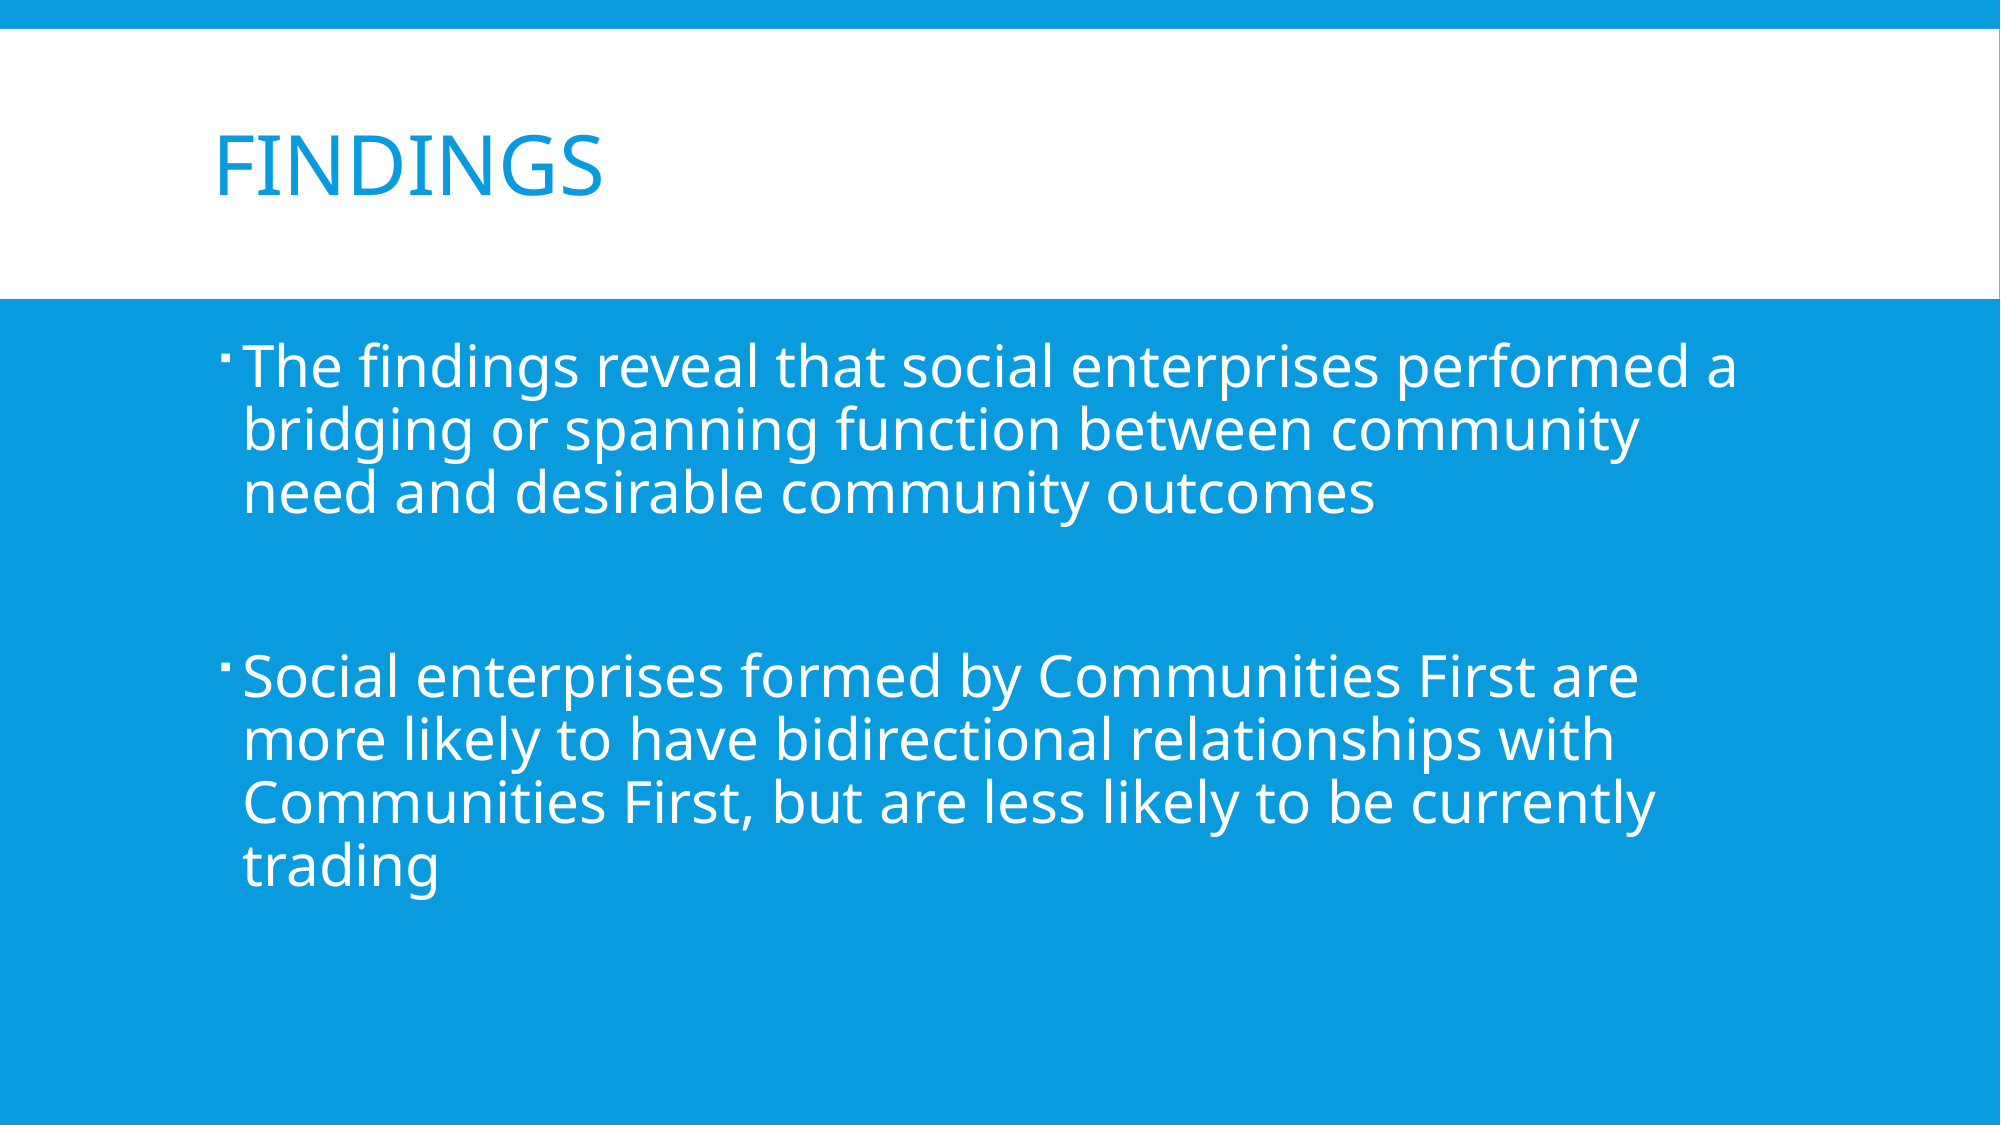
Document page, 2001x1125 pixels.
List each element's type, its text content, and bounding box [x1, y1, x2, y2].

title Findings [197, 46, 1803, 295]
list The findings reveal that social enterprises performed a bridging or spanning function between community need and desirable community outcomes Social enterprises formed by Communities First are more likely to have bidirectional relationships with Communities First, but are less likely to be currently trading [197, 329, 1803, 1020]
